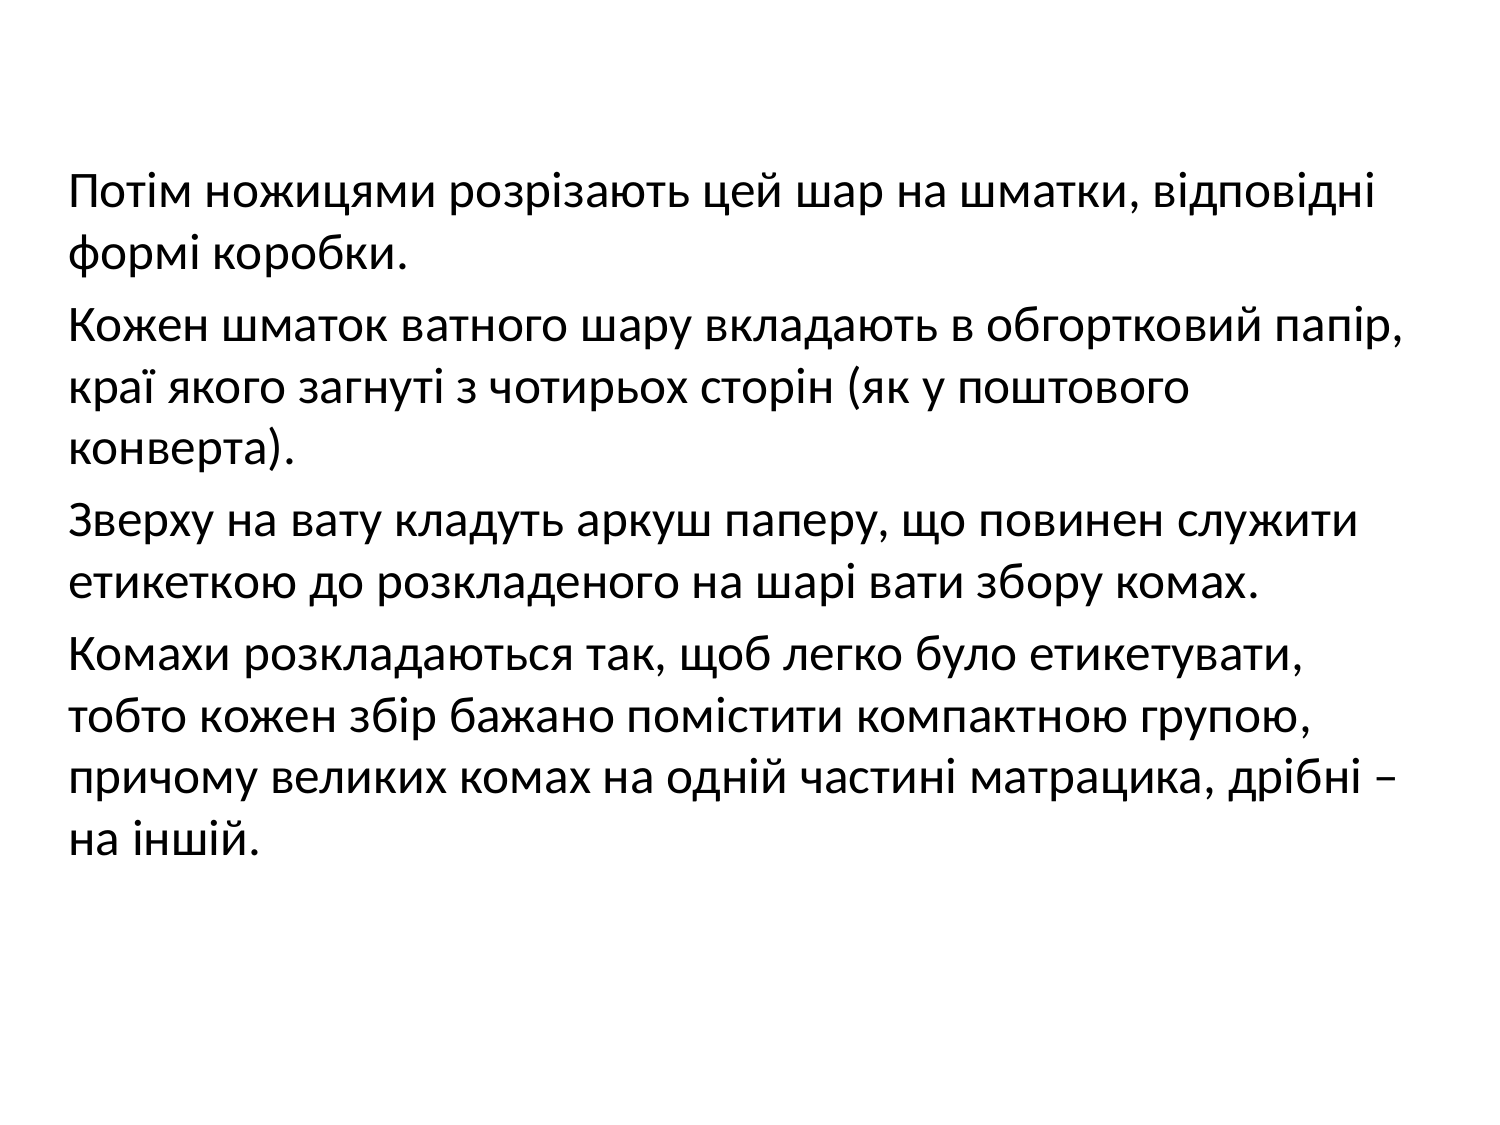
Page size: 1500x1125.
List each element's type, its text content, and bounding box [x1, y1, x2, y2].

list Потім ножицями розрізають цей шар на шматки, відповідні формі коробки. Кожен шматок ватного шару вкладають в обгортковий папір, краї якого загнуті з чотирьох сторін (як у поштового конверта). Зверху на вату кладуть аркуш паперу, що повинен служити етикеткою до розкладеного на шарі вати збору комах. Комахи розкладаються так, щоб легко було етикетувати, тобто кожен збір бажано помістити компактною групою, причому великих комах на одній частині матрацика, дрібні – на іншій. [53, 149, 1447, 892]
